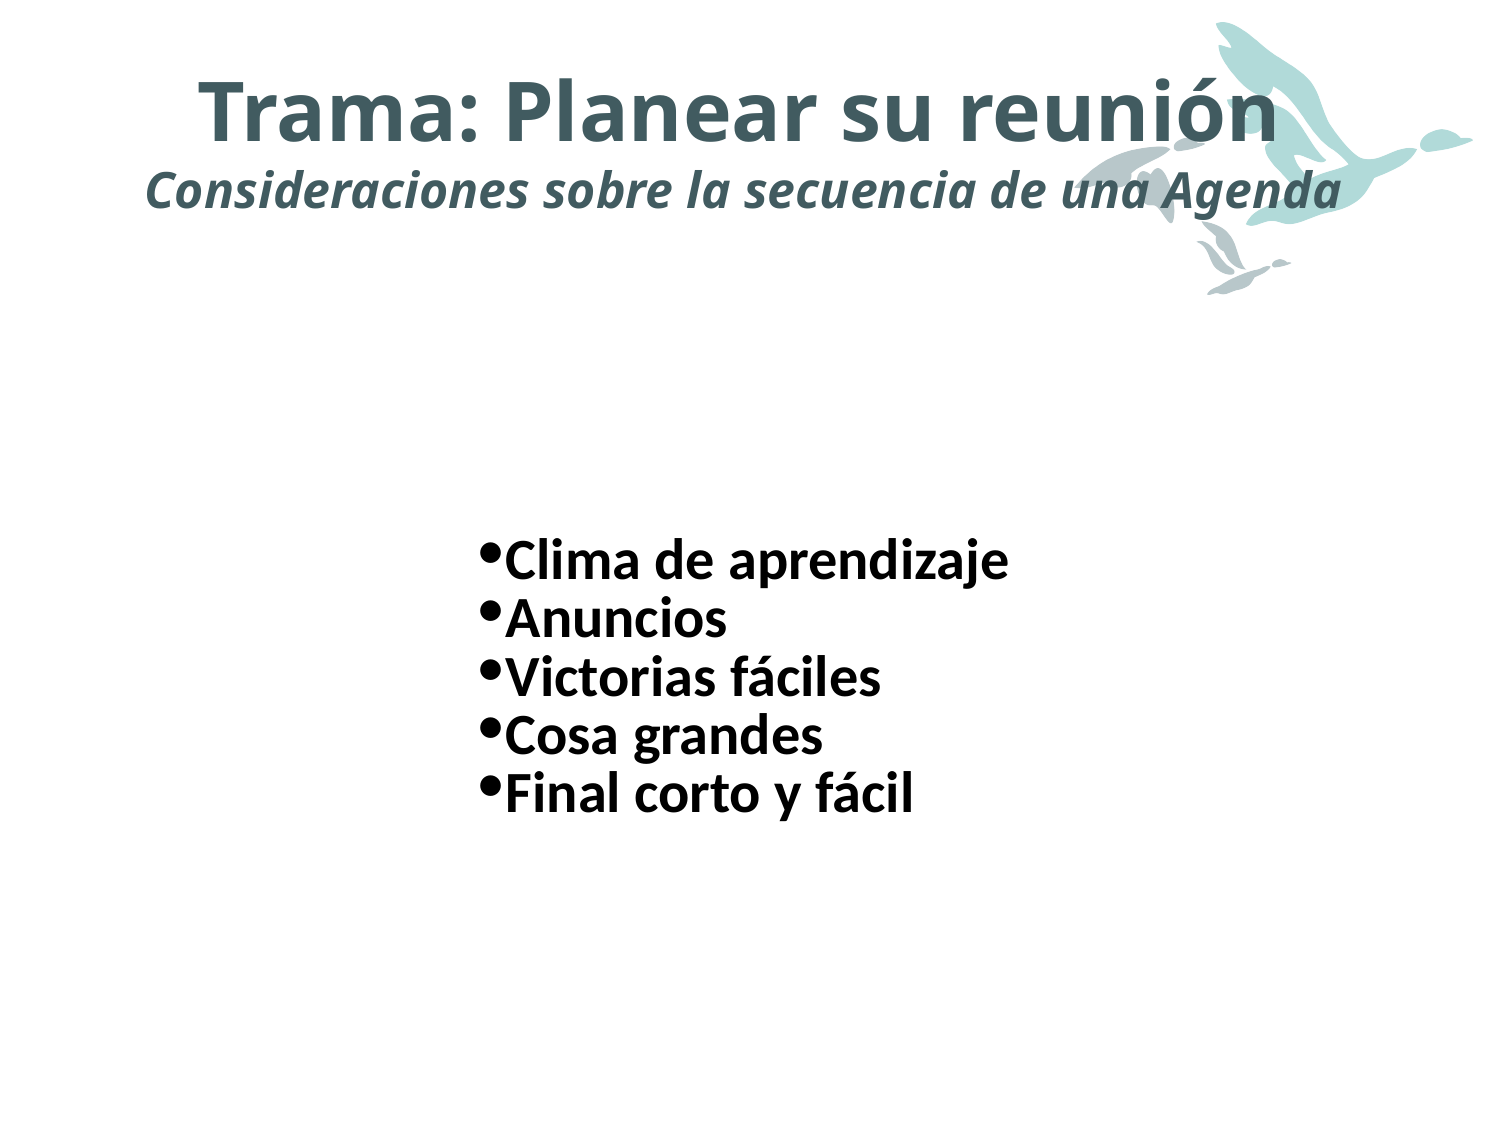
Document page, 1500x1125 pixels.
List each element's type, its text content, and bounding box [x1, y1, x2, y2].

text_box Clima de aprendizaje Anuncios Victorias fáciles Cosa grandes Final corto y fácil [74, 272, 1425, 1089]
title Trama: Planear su reunión Consideraciones sobre la secuencia de una Agenda [75, 45, 1425, 233]
